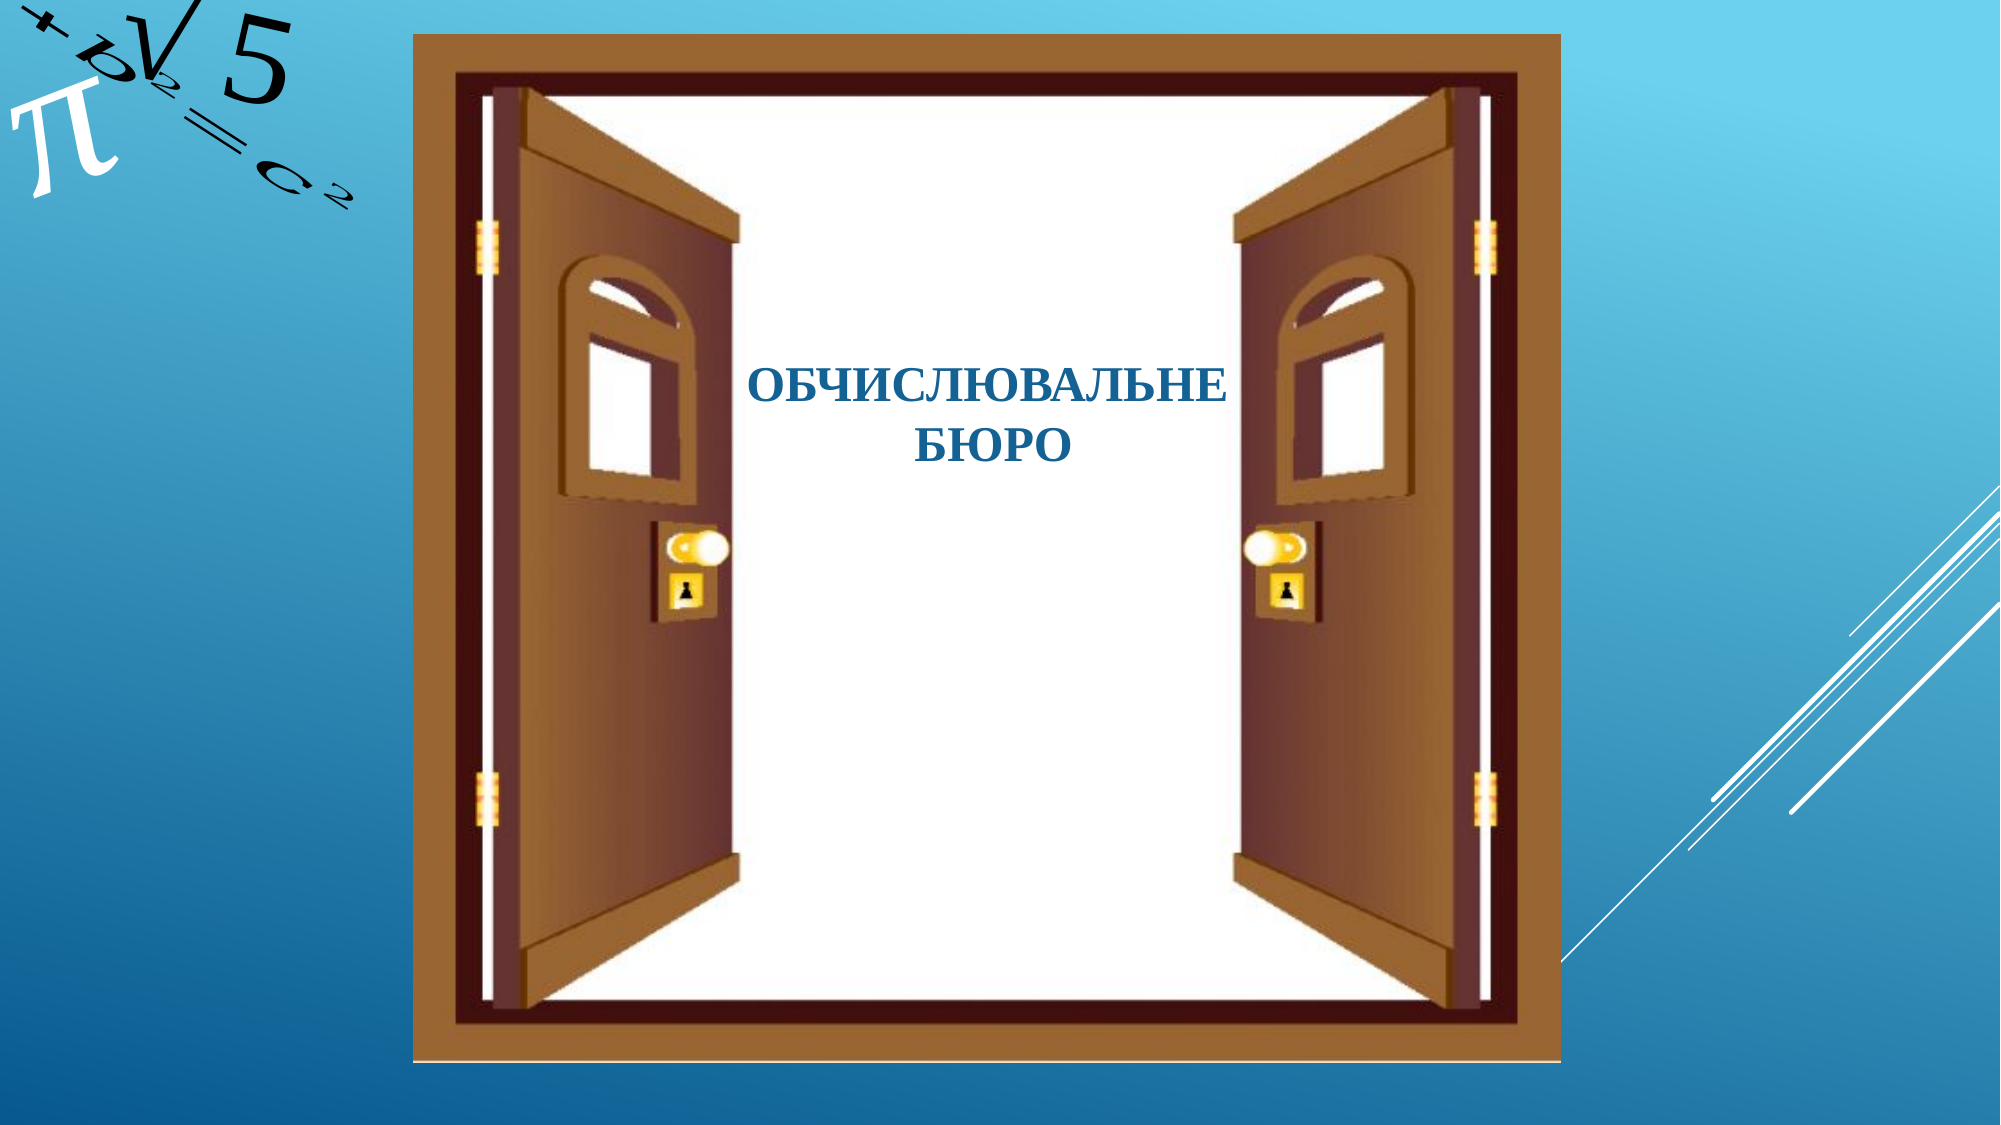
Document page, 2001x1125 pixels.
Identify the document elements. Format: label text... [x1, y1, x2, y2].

text_box π [0, 0, 126, 249]
picture [413, 34, 1561, 1064]
